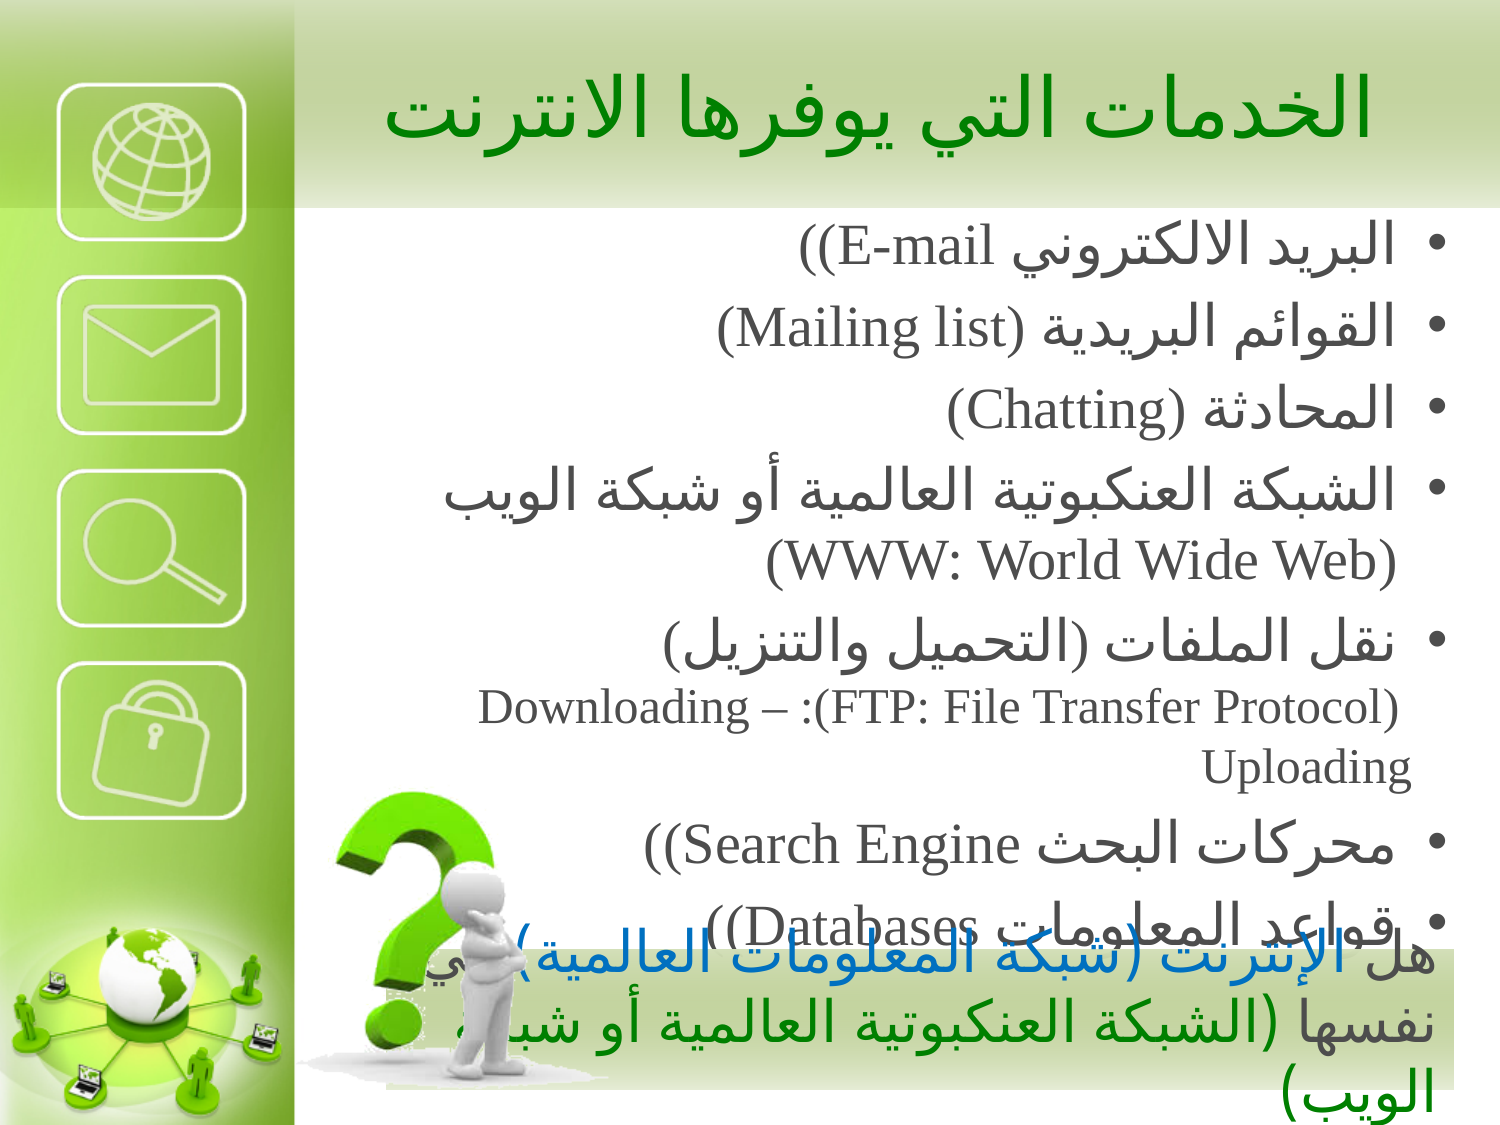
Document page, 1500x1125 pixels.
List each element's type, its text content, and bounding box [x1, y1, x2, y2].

text_box البريد الالكتروني E-mail)) القوائم البريدية (Mailing list) المحادثة (Chatting) الشبكة العنكبوتية العالمية أو شبكة الويب (WWW: World Wide Web) نقل الملفات (التحميل والتنزيل) (FTP: File Transfer Protocol): Downloading – Uploading محركات البحث Search Engine)) قواعد المعلومات Databases)) [275, 199, 1463, 1017]
picture [0, 70, 1500, 1125]
text_box [0, 0, 1500, 208]
text_box هل الإنترنت (شبكة المعلومات العالمية) هي نفسها (الشبكة العنكبوتية العالمية أو شبكة الويب) [614, 949, 1453, 1090]
title الخدمات التي يوفرها الانترنت [265, 45, 1495, 163]
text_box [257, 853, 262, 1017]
